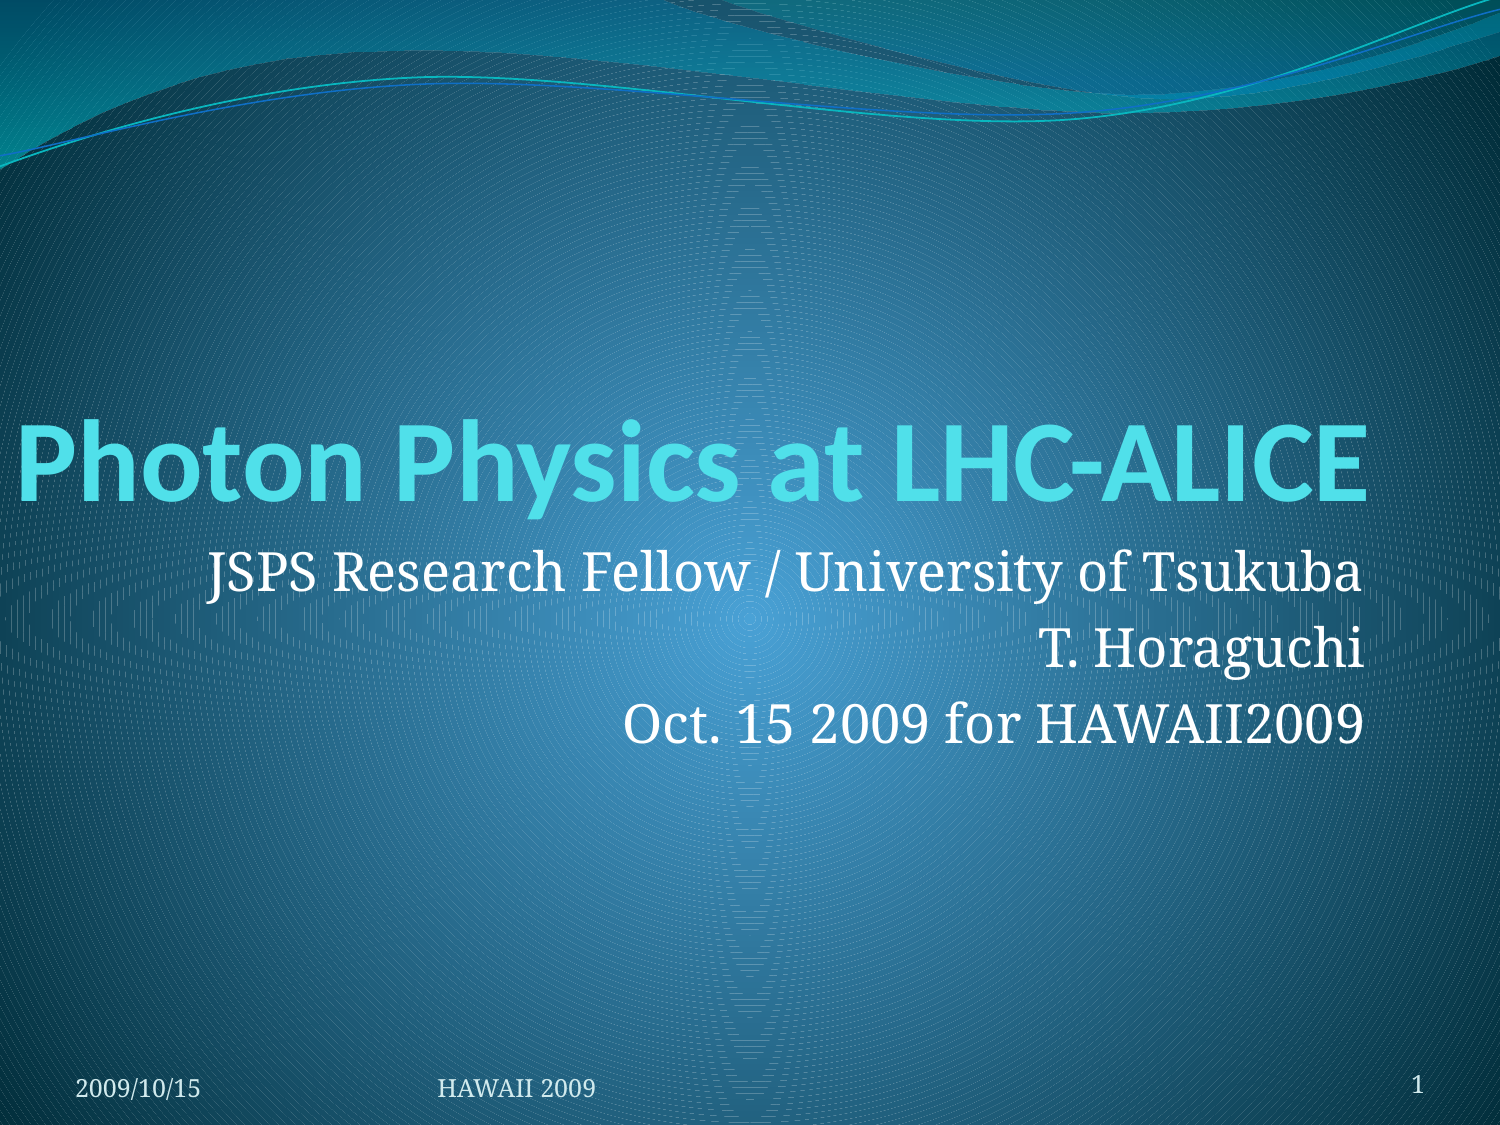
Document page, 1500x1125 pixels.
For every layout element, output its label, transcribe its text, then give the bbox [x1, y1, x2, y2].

subtitle JSPS Research Fellow / University of Tsukuba T. Horaguchi Oct. 15 2009 for HAWAII2009 [87, 529, 1376, 818]
title Photon Physics at LHC-ALICE [0, 224, 1376, 525]
slide_number 1 [1299, 1042, 1425, 1103]
footer HAWAII 2009 [437, 1042, 988, 1103]
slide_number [75, 1042, 425, 1103]
